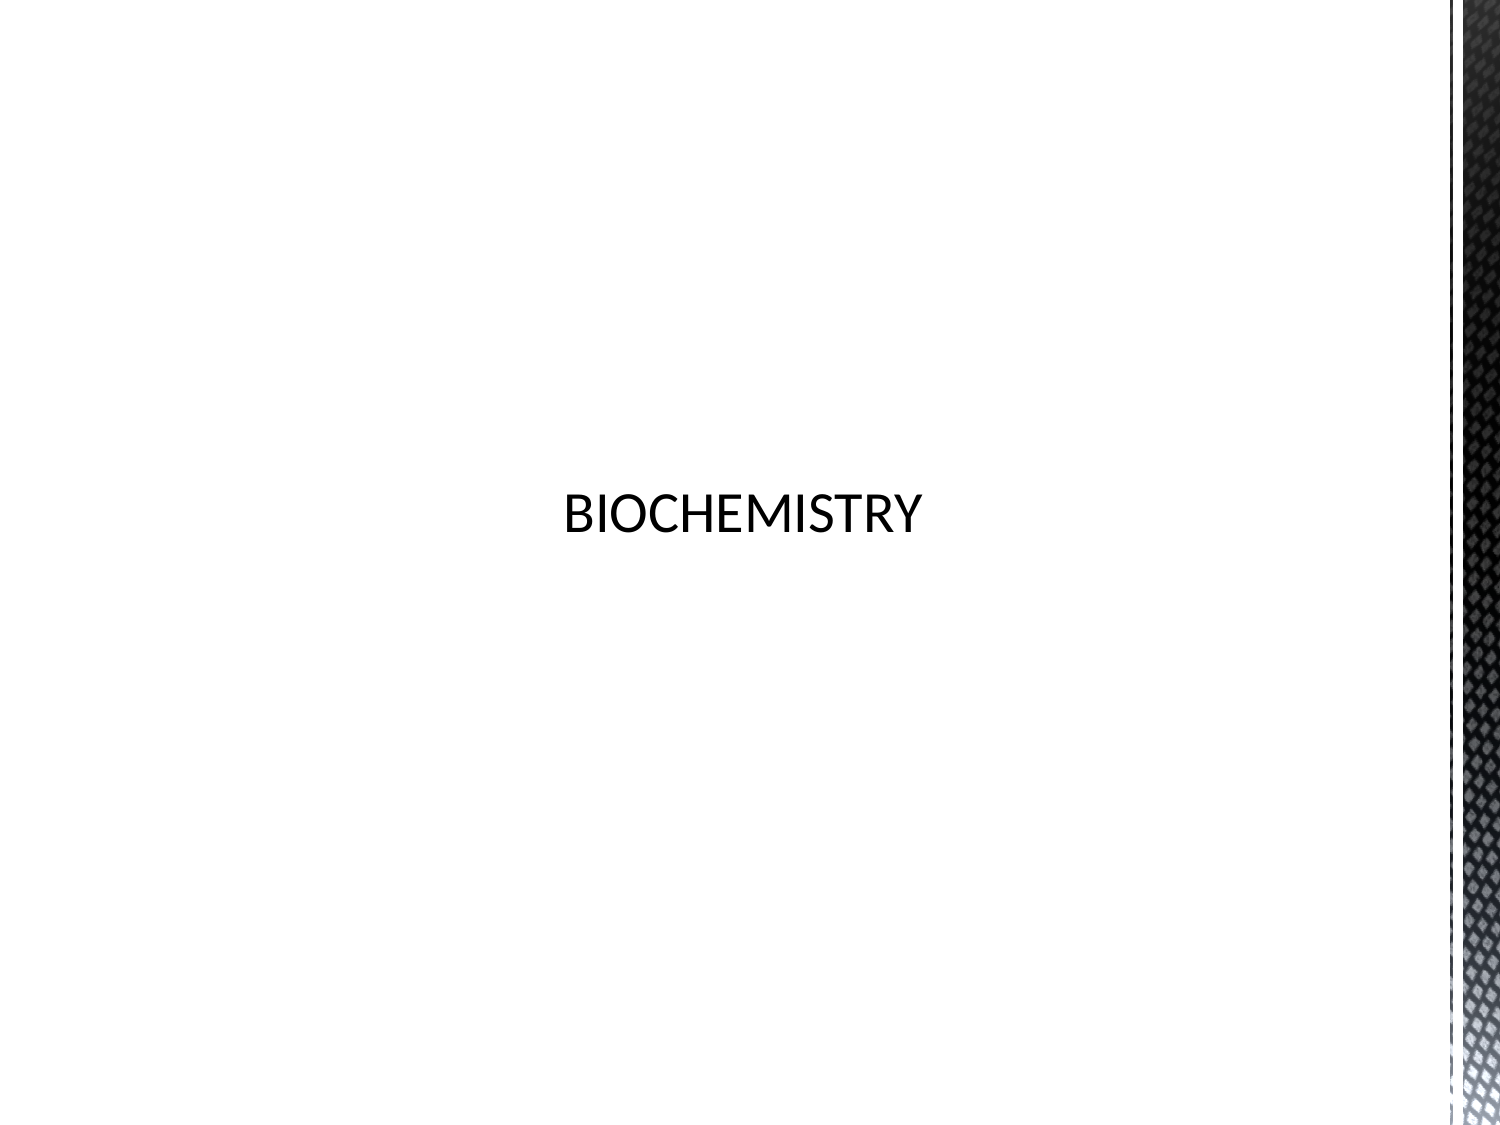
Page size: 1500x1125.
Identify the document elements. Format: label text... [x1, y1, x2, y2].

picture [1447, 0, 1500, 1125]
title BIOCHEMISTRY [162, 75, 938, 1013]
